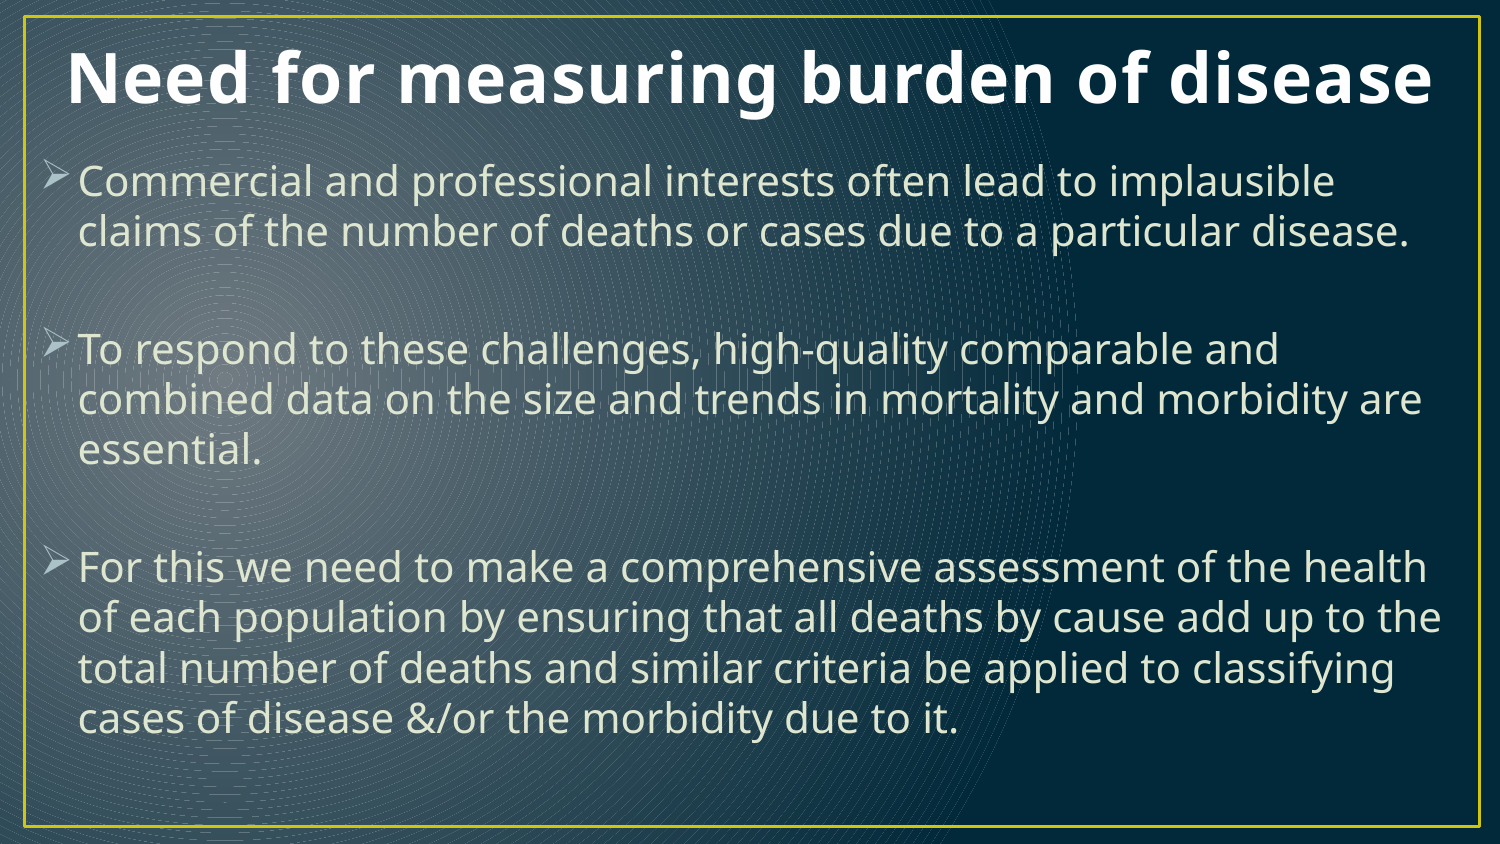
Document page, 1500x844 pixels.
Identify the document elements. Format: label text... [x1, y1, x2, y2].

title Need for measuring burden of disease [50, 21, 1475, 125]
list Commercial and professional interests often lead to implausible claims of the number of deaths or cases due to a particular disease. To respond to these challenges, high-quality comparable and combined data on the size and trends in mortality and morbidity are essential. For this we need to make a comprehensive assessment of the health of each population by ensuring that all deaths by cause add up to the total number of deaths and similar criteria be applied to classifying cases of disease &/or the morbidity due to it. [24, 146, 1475, 822]
